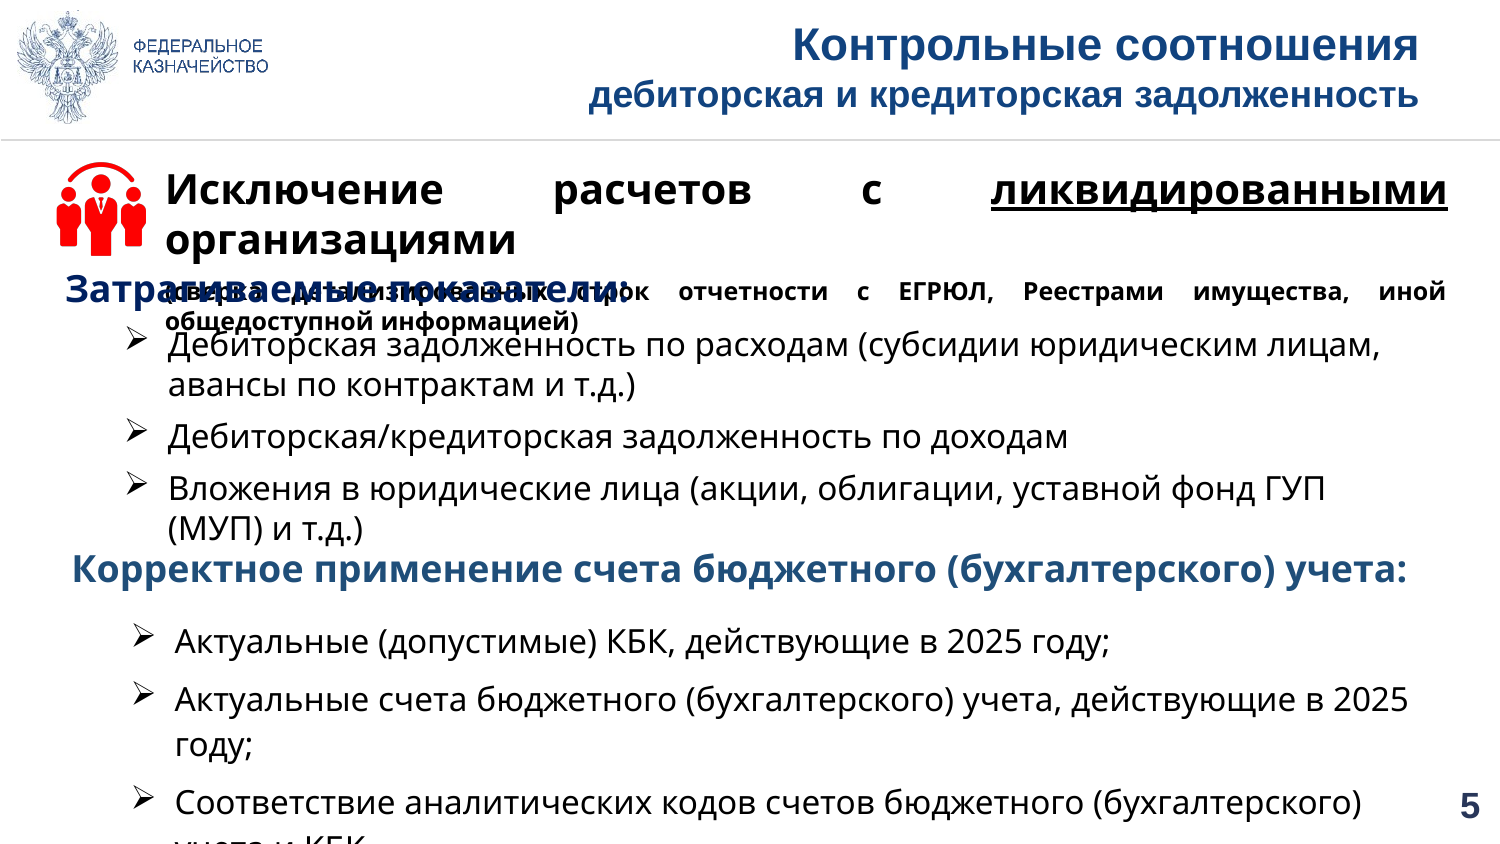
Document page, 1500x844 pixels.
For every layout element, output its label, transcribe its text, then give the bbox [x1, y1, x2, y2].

slide_number 4 [1142, 782, 1481, 844]
picture [17, 10, 259, 124]
text_box Исключение расчетов с ликвидированными организациями (сверка детализированных строк отчетности с ЕГРЮЛ, Реестрами имущества, иной общедоступной информацией) [150, 155, 1463, 274]
text_box Контрольные соотношения дебиторская и кредиторская задолженность [259, 7, 1435, 123]
text_box [56, 162, 146, 257]
text_box Корректное применение счета бюджетного (бухгалтерского) учета: Актуальные (допустимые) КБК, действующие в 2025 году; Актуальные счета бюджетного (бухгалтерского) учета, действующие в 2025 году; Соответствие аналитических кодов счетов бюджетного (бухгалтерского) учета и КБК. [56, 537, 1435, 810]
text_box Затрагиваемые показатели: Дебиторская задолженность по расходам (субсидии юридическим лицам, авансы по контрактам и т.д.) Дебиторская/кредиторская задолженность по доходам Вложения в юридические лица (акции, облигации, уставной фонд ГУП (МУП) и т.д.) [50, 257, 1435, 555]
